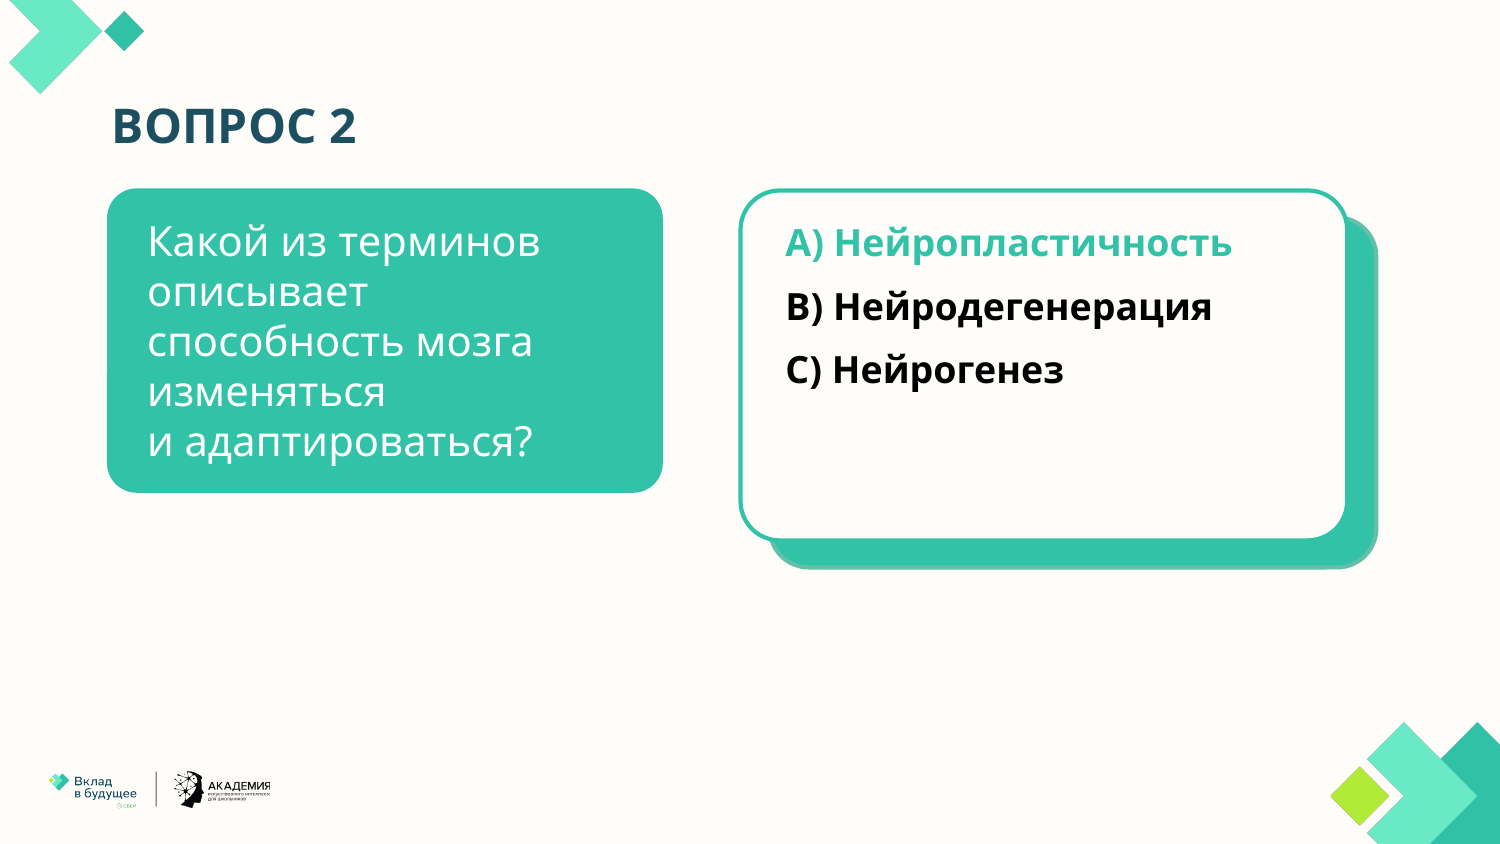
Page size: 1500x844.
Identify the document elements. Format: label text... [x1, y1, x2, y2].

text_box ВОПРОС 2 [104, 81, 633, 161]
picture [1330, 722, 1500, 844]
text_box [771, 218, 1377, 568]
text_box [109, 190, 661, 491]
picture [9, 0, 144, 94]
picture [31, 755, 271, 826]
text_box Какой из терминов описывает способность мозга изменяться и адаптироваться? [139, 207, 631, 473]
text_box А) Нейропластичность B) Нейродегенерация C) Нейрогенез [779, 213, 1308, 397]
text_box [740, 190, 1348, 541]
